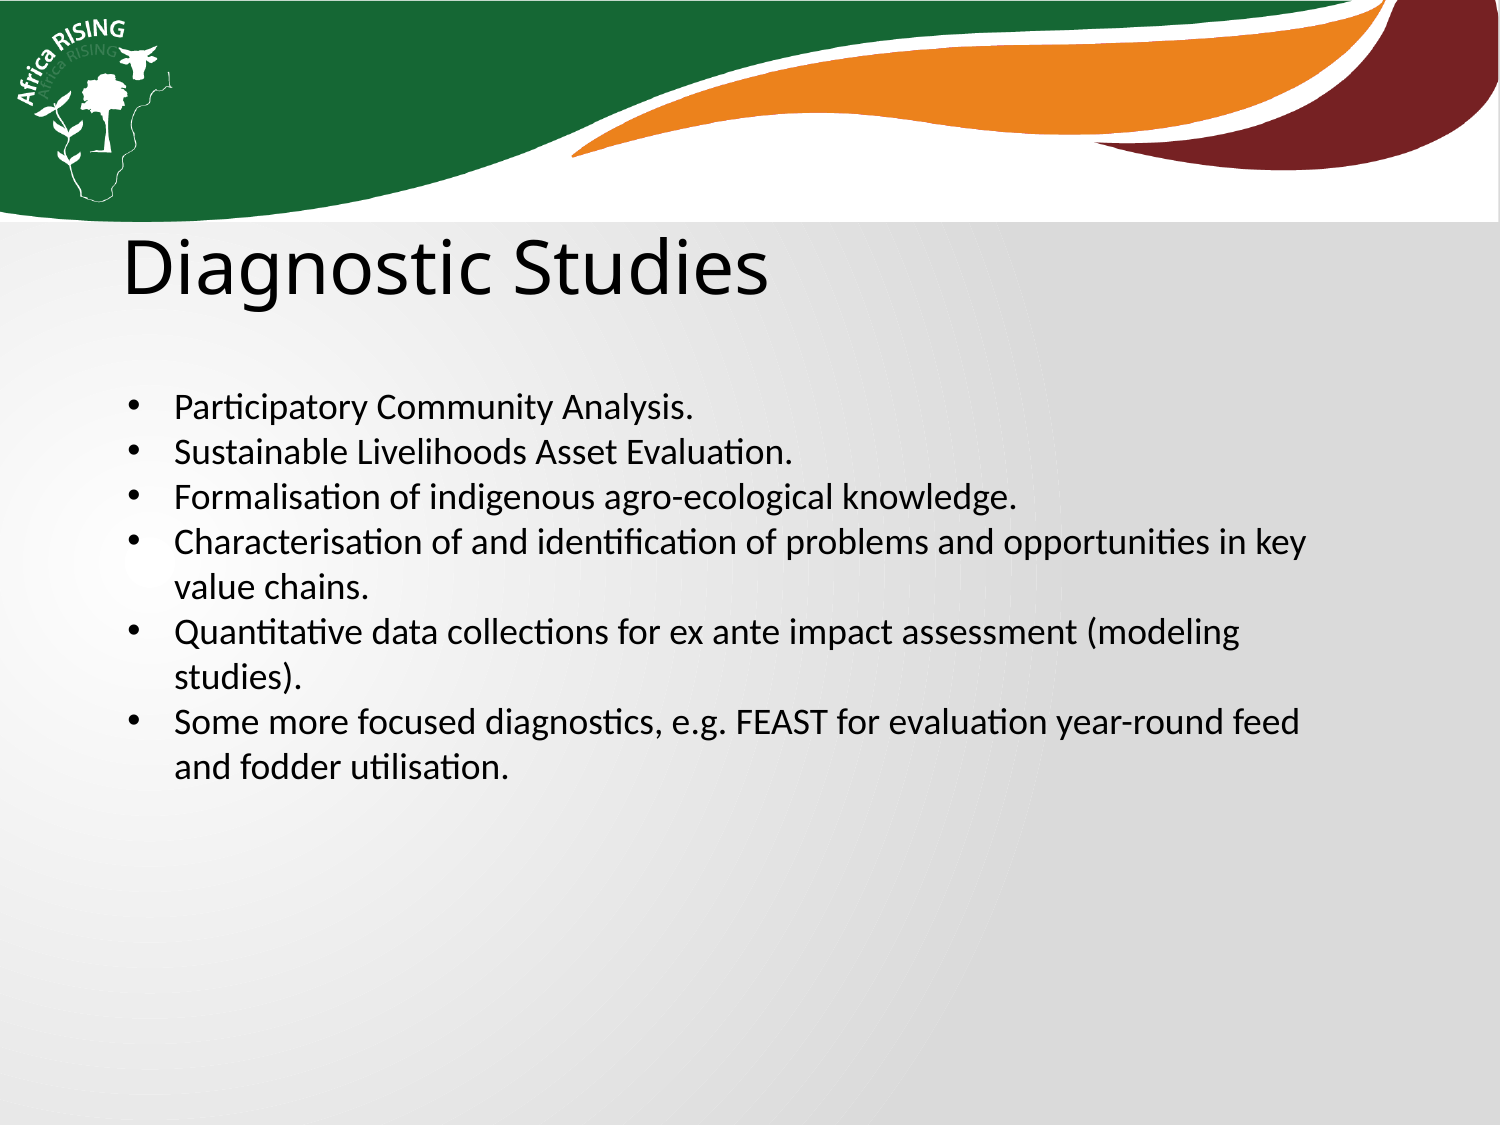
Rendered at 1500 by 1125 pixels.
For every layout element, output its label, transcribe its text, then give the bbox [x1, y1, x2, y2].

picture [0, 0, 1499, 222]
list Diagnostic Studies [87, 212, 1363, 350]
text_box Participatory Community Analysis. Sustainable Livelihoods Asset Evaluation. Formalisation of indigenous agro-ecological knowledge. Characterisation of and identification of problems and opportunities in key value chains. Quantitative data collections for ex ante impact assessment (modeling studies). Some more focused diagnostics, e.g. FEAST for evaluation year-round feed and fodder utilisation. [112, 374, 1363, 795]
